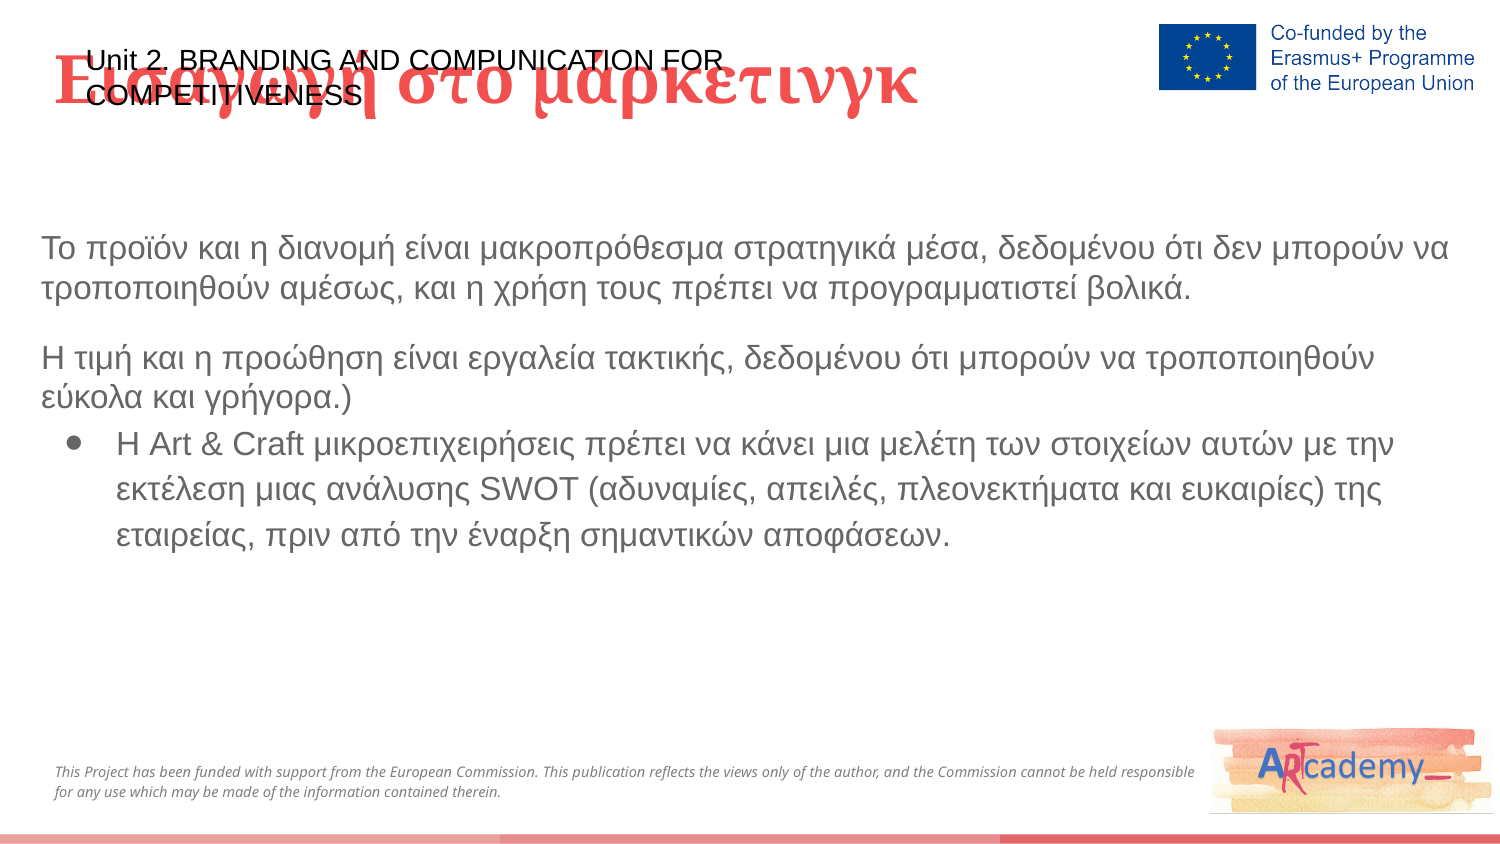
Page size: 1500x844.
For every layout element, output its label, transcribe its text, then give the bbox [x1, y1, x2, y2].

picture [1158, 24, 1474, 94]
text_box Unit 2. BRANDING AND COMPUNICATION FOR COMPETITIVENESS [70, 33, 750, 119]
list Το προϊόν και η διανομή είναι μακροπρόθεσμα στρατηγικά μέσα, δεδομένου ότι δεν μπορούν να τροποποιηθούν αμέσως, και η χρήση τους πρέπει να προγραμματιστεί βολικά. Η τιμή και η προώθηση είναι εργαλεία τακτικής, δεδομένου ότι μπορούν να τροποποιηθούν εύκολα και γρήγορα.) Η Art & Craft μικροεπιχειρήσεις πρέπει να κάνει μια μελέτη των στοιχείων αυτών με την εκτέλεση μιας ανάλυσης SWOT (αδυναμίες, απειλές, πλεονεκτήματα και ευκαιρίες) της εταιρείας, πριν από την έναρξη σημαντικών αποφάσεων. [25, 211, 1474, 724]
picture [1210, 709, 1493, 844]
text_box This Project has been funded with support from the European Commission. This publication reflects the views only of the author, and the Commission cannot be held responsible for any use which may be made of the information contained therein. [39, 754, 1205, 799]
title Εισαγωγή στο μάρκετινγκ [39, 4, 1446, 211]
